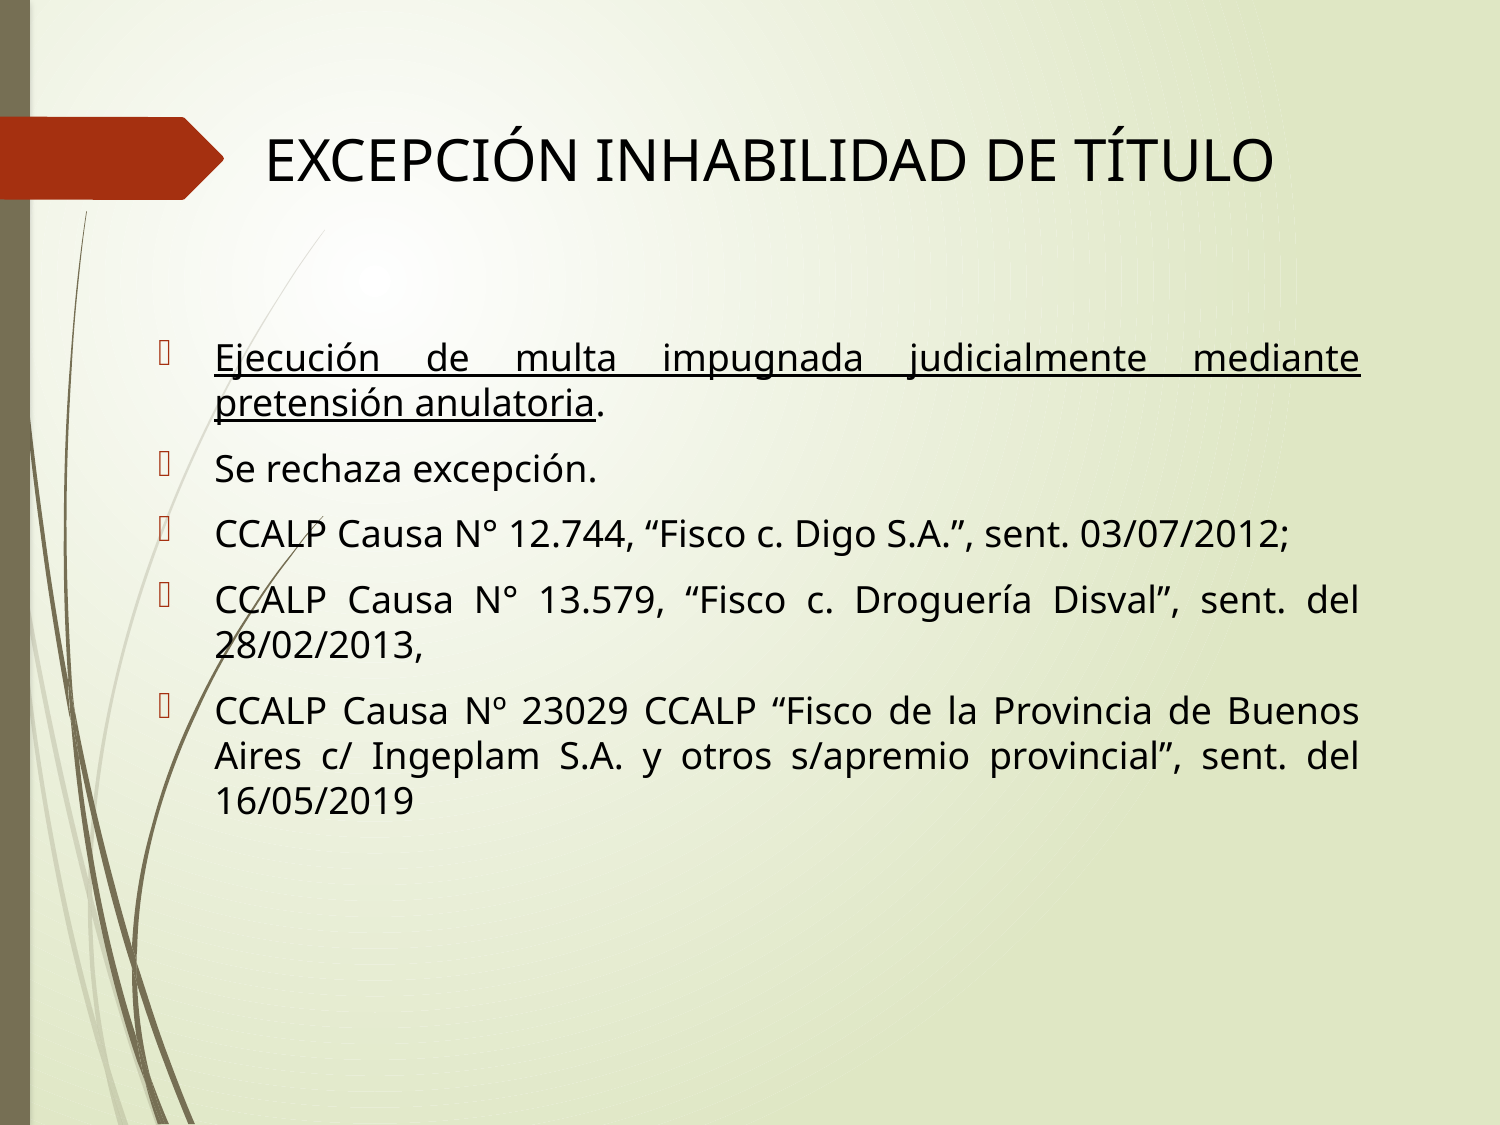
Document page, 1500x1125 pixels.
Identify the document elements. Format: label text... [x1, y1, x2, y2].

title Excepción Inhabilidad de título [230, 116, 1312, 326]
list Ejecución de multa impugnada judicialmente mediante pretensión anulatoria. Se rechaza excepción. CCALP Causa N° 12.744, “Fisco c. Digo S.A.”, sent. 03/07/2012; CCALP Causa N° 13.579, “Fisco c. Droguería Disval”, sent. del 28/02/2013, CCALP Causa Nº 23029 CCALP “Fisco de la Provincia de Buenos Aires c/ Ingeplam S.A. y otros s/apremio provincial”, sent. del 16/05/2019 [143, 326, 1376, 1012]
